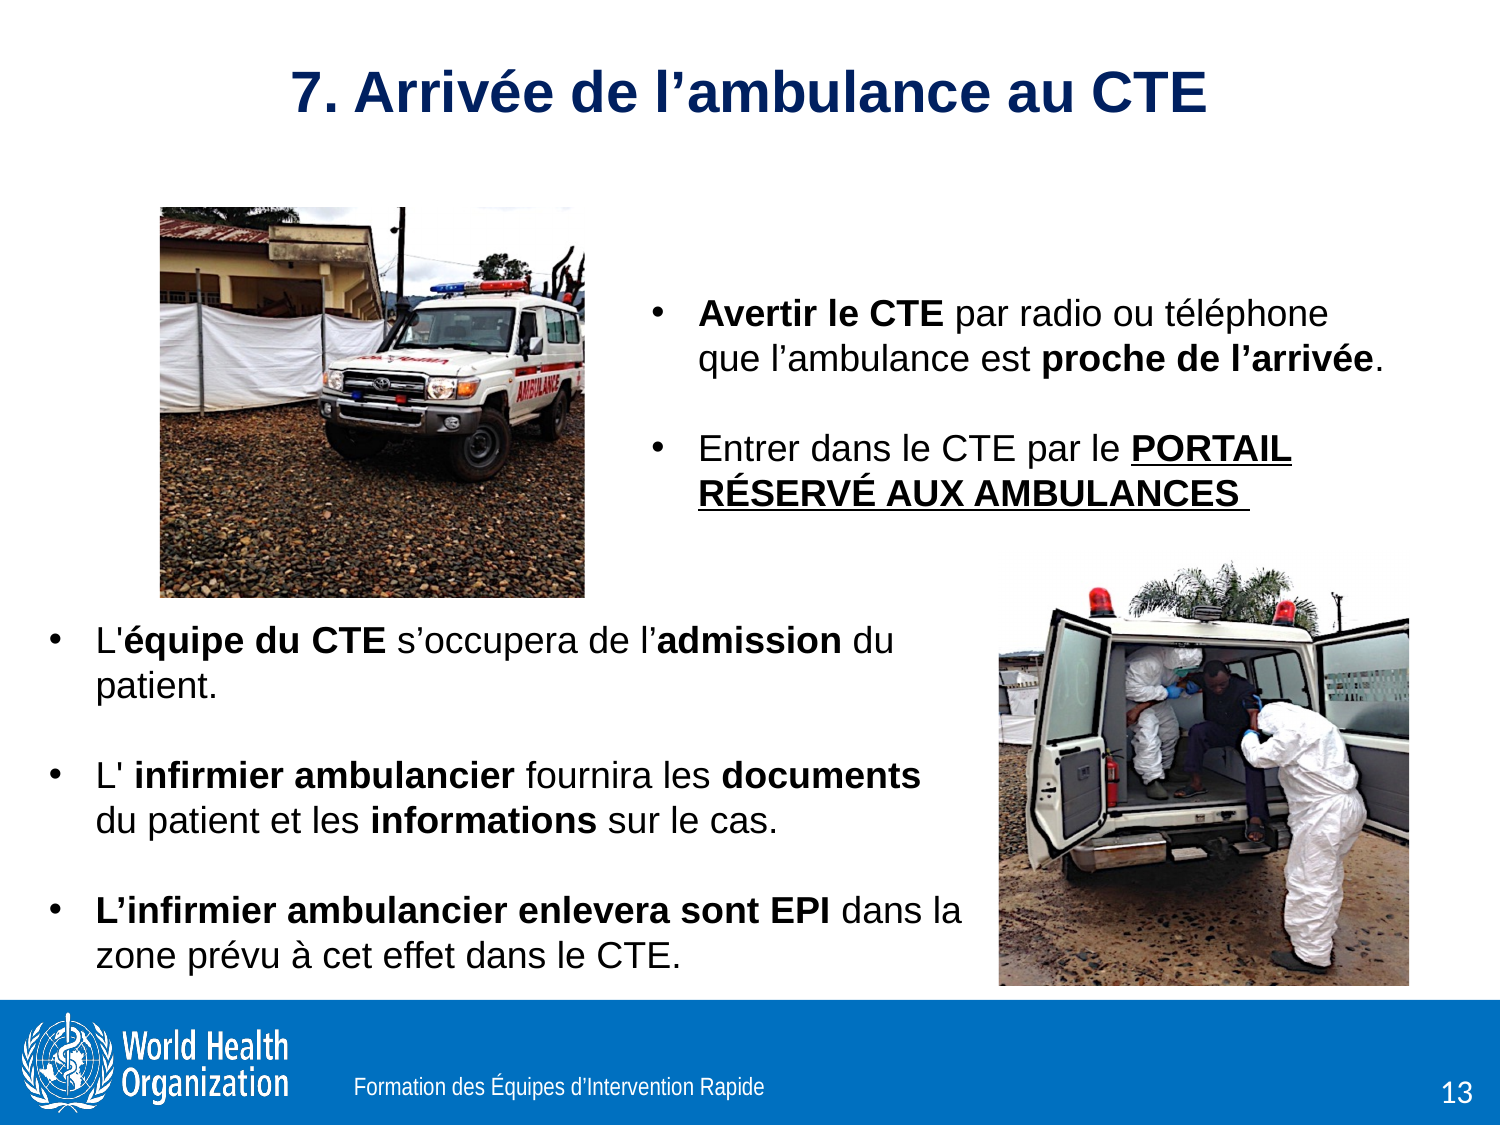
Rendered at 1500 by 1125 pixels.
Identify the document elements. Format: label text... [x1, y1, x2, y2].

text_box L'équipe du CTE s’occupera de l’admission du patient. L' infirmier ambulancier fournira les documents du patient et les informations sur le cas. L’infirmier ambulancier enlevera sont EPI dans la zone prévu à cet effet dans le CTE. [41, 608, 975, 1029]
picture [985, 550, 1422, 986]
text_box 7. Arrivée de l’ambulance au CTE [0, 0, 1500, 183]
picture [21, 1012, 288, 1113]
text_box Avertir le CTE par radio ou téléphone que l’ambulance est proche de l’arrivée. Entrer dans le CTE par le PORTAIL RÉSERVÉ AUX AMBULANCES [643, 281, 1410, 522]
picture [160, 189, 585, 616]
